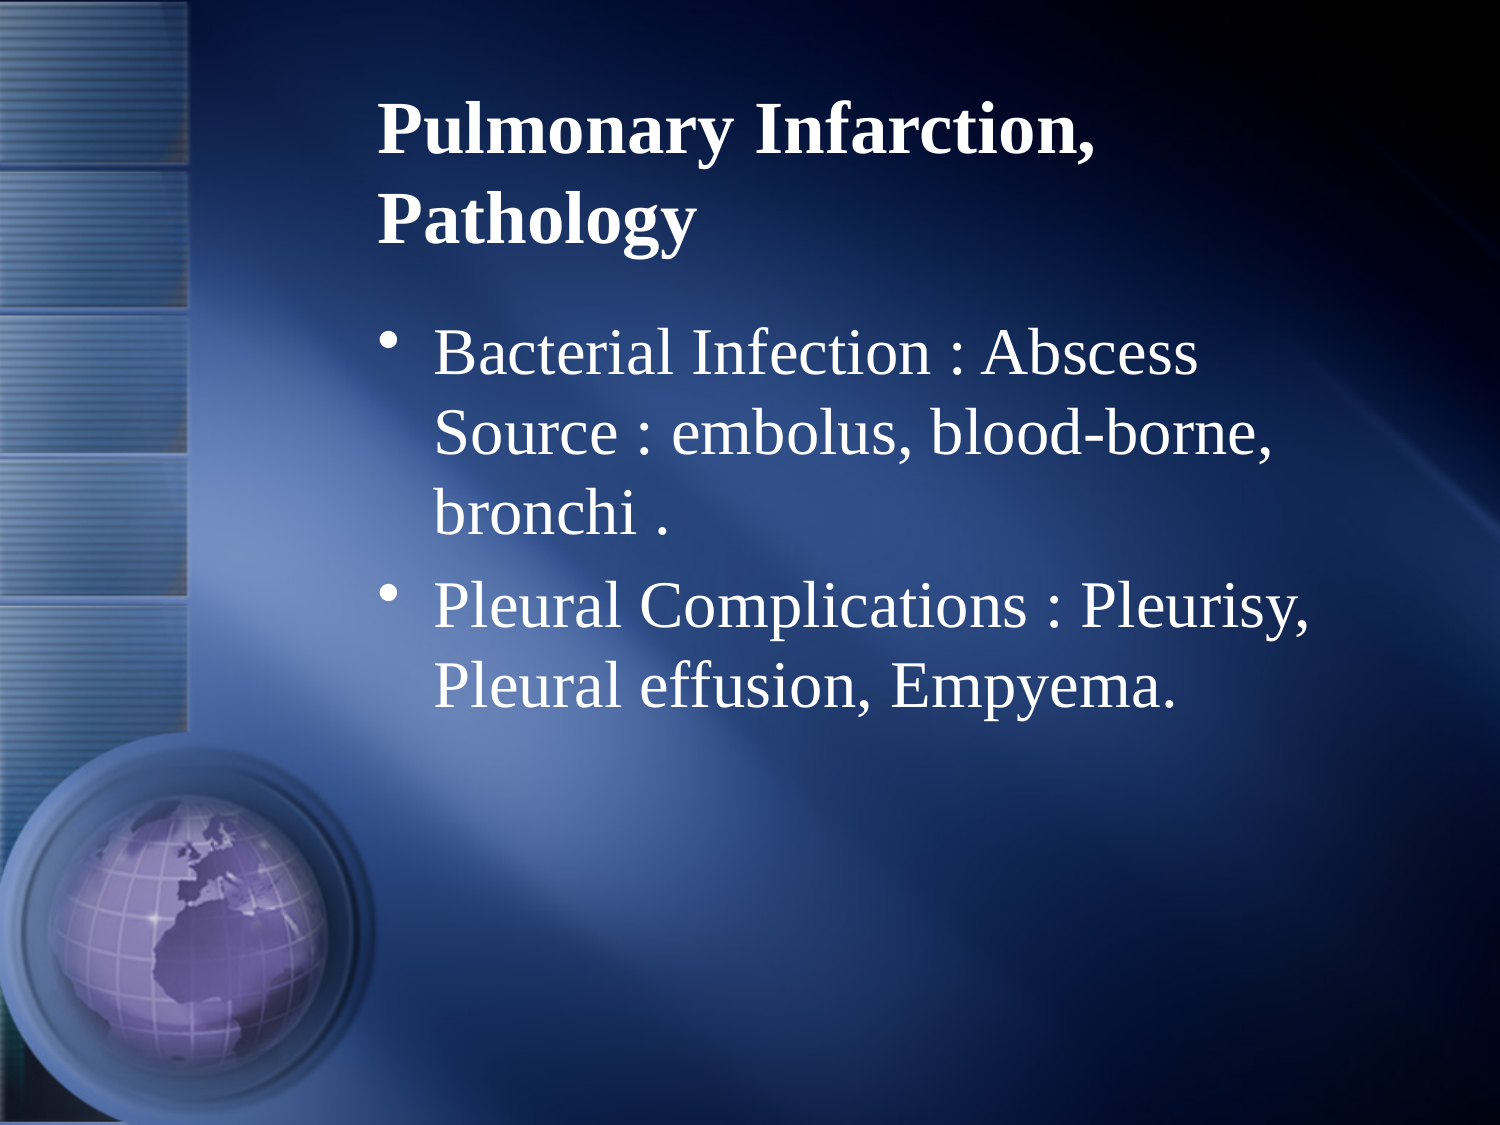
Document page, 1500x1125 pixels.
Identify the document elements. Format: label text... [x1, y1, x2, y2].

list Bacterial Infection : Abscess Source : embolus, blood-borne, bronchi . Pleural Complications : Pleurisy, Pleural effusion, Empyema. [362, 299, 1401, 1001]
title Pulmonary Infarction, Pathology [362, 74, 1401, 263]
picture [0, 0, 1500, 1125]
